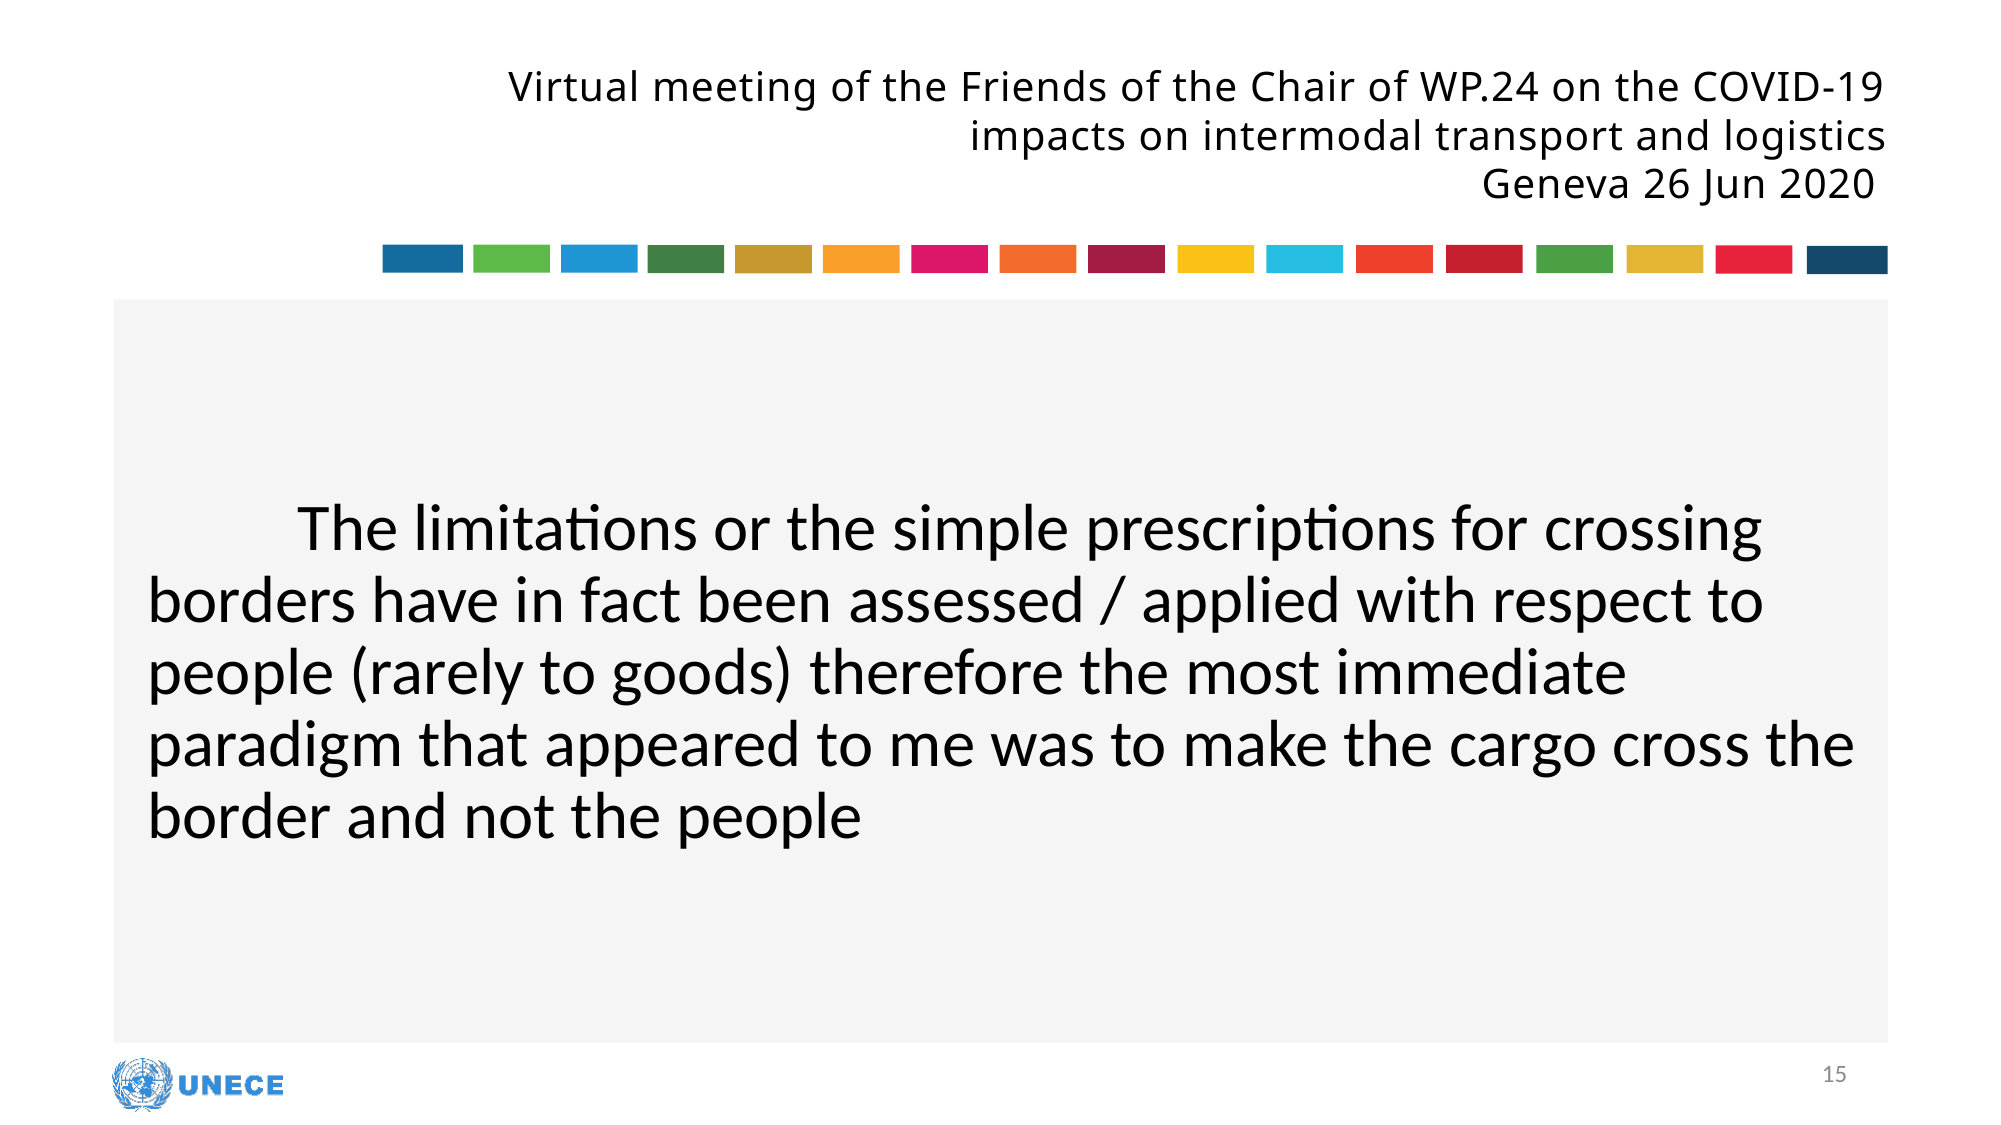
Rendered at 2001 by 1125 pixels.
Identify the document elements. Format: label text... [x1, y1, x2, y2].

text_box Virtual meeting of the Friends of the Chair of WP.24 on the COVID-19 impacts on intermodal transport and logistics Geneva 26 Jun 2020 [457, 52, 1903, 216]
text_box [382, 231, 1888, 286]
list The limitations or the simple prescriptions for crossing borders have in fact been assessed / applied with respect to people (rarely to goods) therefore the most immediate paradigm that appeared to me was to make the cargo cross the border and not the people [113, 299, 1888, 1043]
slide_number 15 [1412, 1042, 1863, 1103]
picture [108, 1057, 286, 1113]
